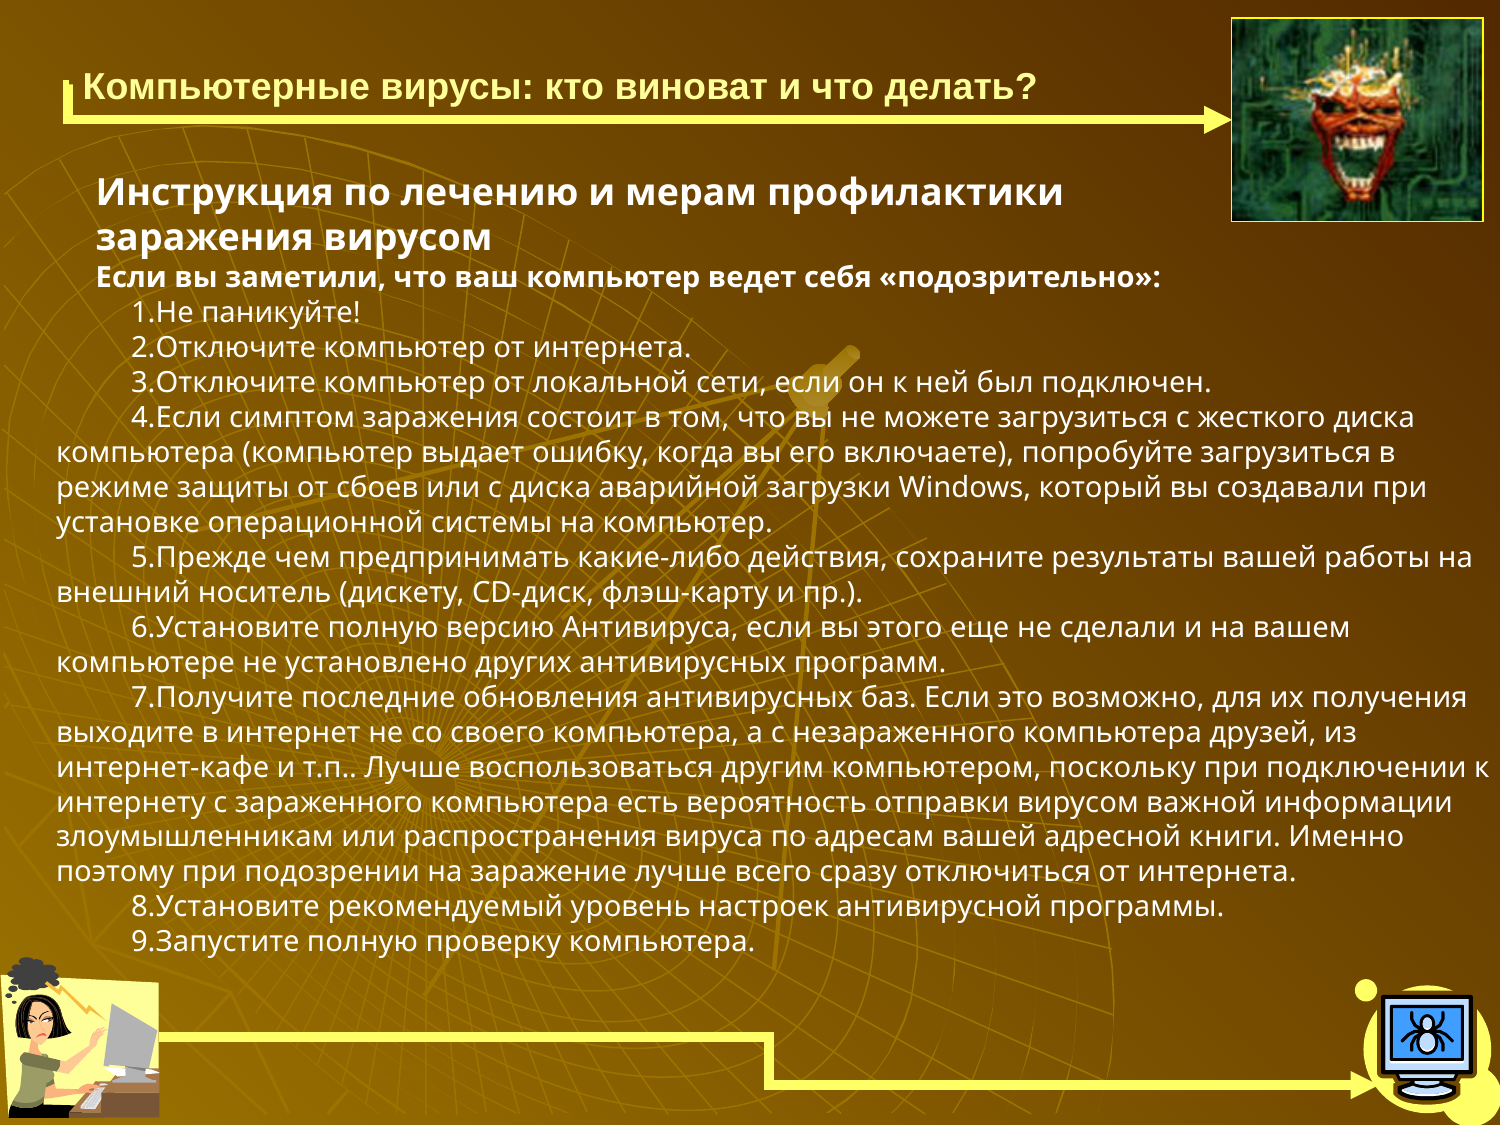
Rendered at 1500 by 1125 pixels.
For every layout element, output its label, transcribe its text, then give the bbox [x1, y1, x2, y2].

picture [1232, 19, 1482, 161]
text_box Инструкция по лечению и мерам профилактики заражения вирусом Если вы заметили, что ваш компьютер ведет себя «подозрительно»: Не паникуйте! Отключите компьютер от интернета. Отключите компьютер от локальной сети, если он к ней был подключен. Если симптом заражения состоит в том, что вы не можете загрузиться с жесткого диска компьютера (компьютер выдает ошибку, когда вы его включаете), попробуйте загрузиться в режиме защиты от сбоев или с диска аварийной загрузки Windows, который вы создавали при установке операционной системы на компьютер. Прежде чем предпринимать какие-либо действия, сохраните результаты вашей работы на внешний носитель (дискету, CD-диск, флэш-карту и пр.). Установите полную версию Антивируса, если вы этого еще не сделали и на вашем компьютере не установлено других антивирусных программ. Получите последние обновления антивирусных баз. Если это возможно, для их получения выходите в интернет не со своего компьютера, а с незараженного компьютера друзей, из интернет-кафе и т.п.. Лучше воспользоваться другим компьютером, поскольку при подключении к интернету с зараженного компьютера есть вероятность отправки вирусом важной информации злоумышленникам или распространения вируса по адресам вашей адресной книги. Именно поэтому при подозрении на заражение лучше всего сразу отключиться от интернета. Установите рекомендуемый уровень настроек антивирусной программы. Запустите полную проверку компьютера. [5, 161, 1500, 965]
